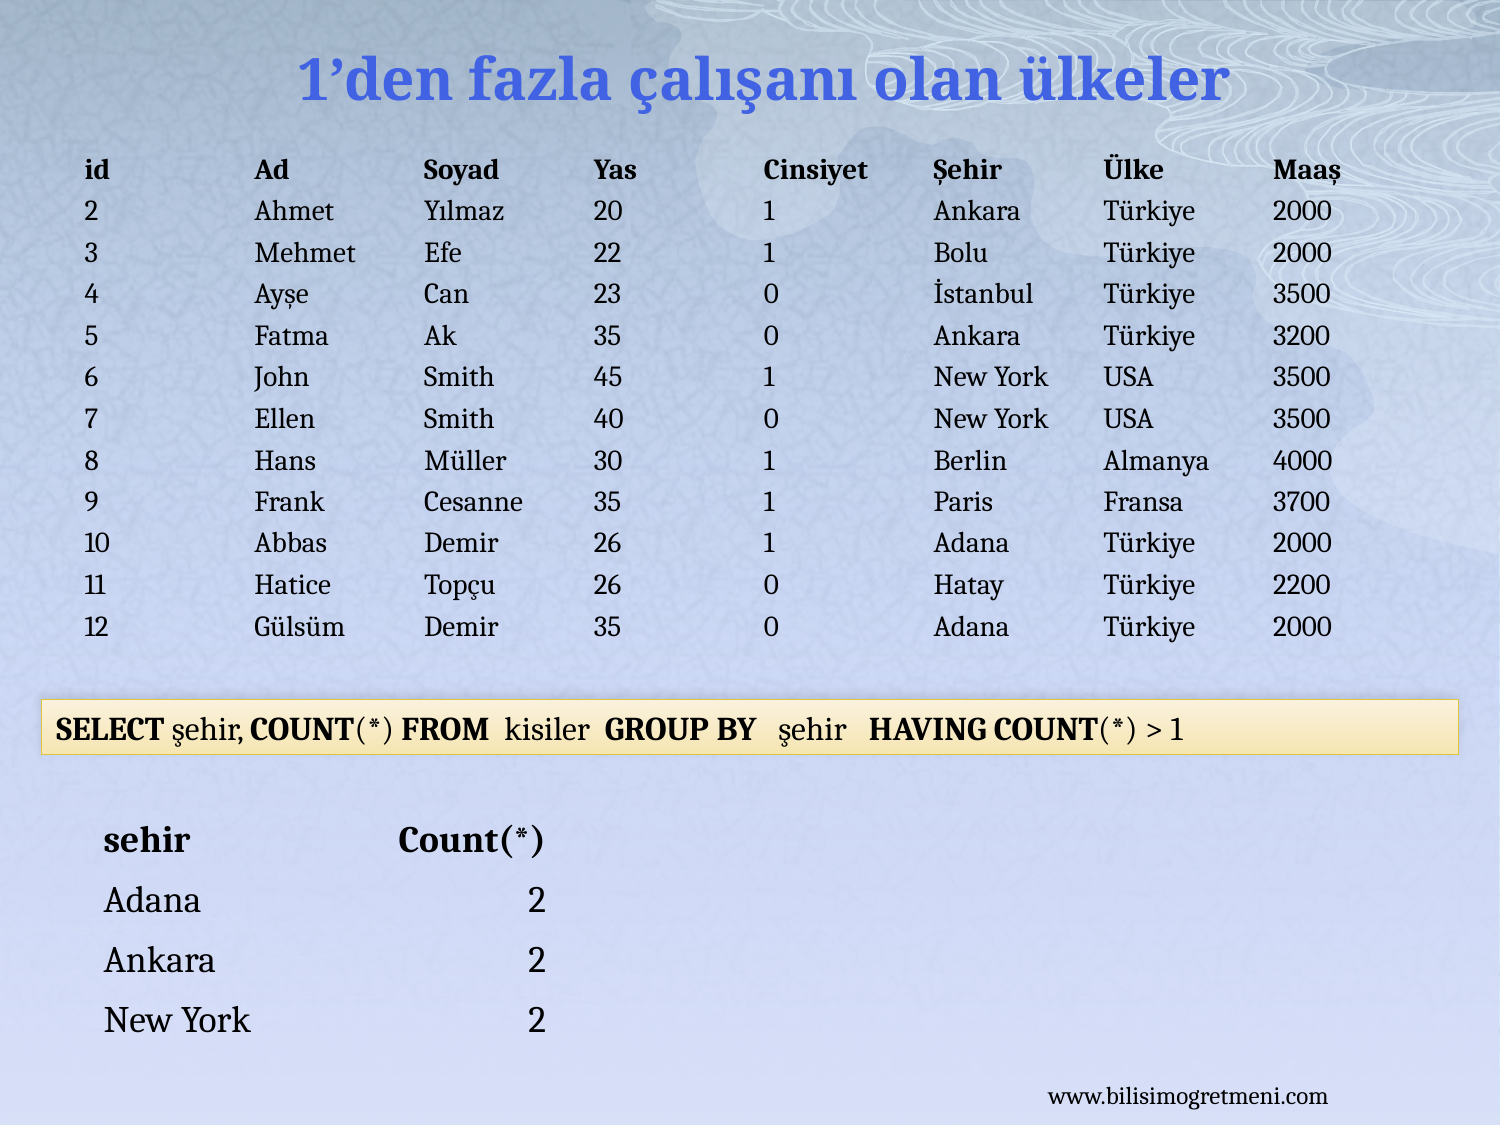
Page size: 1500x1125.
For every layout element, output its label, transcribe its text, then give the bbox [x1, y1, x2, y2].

table_cell Topçu [416, 564, 586, 606]
table_cell 4 [77, 274, 246, 315]
table_cell 1 [756, 440, 926, 481]
table_cell 2 [325, 931, 561, 991]
table_cell Can [416, 274, 586, 315]
table_cell Hatay [926, 564, 1095, 606]
table_cell 35 [586, 606, 756, 647]
table_cell 1 [756, 232, 926, 274]
table_cell 10 [77, 523, 246, 564]
table_cell Adana [89, 871, 325, 931]
table_cell 0 [756, 564, 926, 606]
table_cell Ahmet [246, 191, 416, 232]
table_cell 12 [77, 606, 246, 647]
table_cell Ankara [89, 931, 325, 991]
text_box SELECT şehir, COUNT(*) FROM kisiler GROUP BY şehir HAVING COUNT(*) > 1 [41, 699, 1459, 755]
table_cell Berlin [926, 440, 1095, 481]
table_cell Cesanne [416, 481, 586, 523]
table_cell Ankara [926, 315, 1095, 357]
table_cell 23 [586, 274, 756, 315]
table_cell 2 [325, 871, 561, 931]
table_cell Almanya [1095, 440, 1265, 481]
table_cell 40 [586, 398, 756, 440]
table_cell 0 [756, 606, 926, 647]
table_cell Ak [416, 315, 586, 357]
table_cell 2000 [1265, 523, 1435, 564]
table_cell Adana [926, 523, 1095, 564]
footer www.bilisimogretmeni.com [992, 1065, 1386, 1125]
table_header sehir [89, 811, 325, 871]
table_cell 9 [77, 481, 246, 523]
table_cell Türkiye [1095, 523, 1265, 564]
table_cell Yılmaz [416, 191, 586, 232]
table_cell 3500 [1265, 398, 1435, 440]
table_cell 6 [77, 357, 246, 398]
table_header Count(*) [325, 811, 561, 871]
table_cell Türkiye [1095, 274, 1265, 315]
table_cell John [246, 357, 416, 398]
table_cell 0 [756, 315, 926, 357]
table_cell İstanbul [926, 274, 1095, 315]
table_cell 22 [586, 232, 756, 274]
table_header Soyad [416, 149, 586, 191]
table_cell New York [89, 991, 325, 1051]
table_cell 11 [77, 564, 246, 606]
table_cell Müller [416, 440, 586, 481]
table_cell 5 [77, 315, 246, 357]
table_cell Smith [416, 357, 586, 398]
table_cell New York [926, 398, 1095, 440]
table_cell 3200 [1265, 315, 1435, 357]
table_cell Abbas [246, 523, 416, 564]
table_cell 8 [77, 440, 246, 481]
title 1’den fazla çalışanı olan ülkeler [29, 0, 1500, 172]
table_cell 35 [586, 315, 756, 357]
table_cell Smith [416, 398, 586, 440]
table_cell 3500 [1265, 357, 1435, 398]
table_cell 1 [756, 523, 926, 564]
table_cell 2200 [1265, 564, 1435, 606]
table_cell Ayşe [246, 274, 416, 315]
table_cell 1 [756, 191, 926, 232]
table_cell 2 [77, 191, 246, 232]
table_cell Ellen [246, 398, 416, 440]
table_header Maaş [1265, 149, 1435, 191]
table_cell 26 [586, 523, 756, 564]
table_cell 1 [756, 357, 926, 398]
table_cell Ankara [926, 191, 1095, 232]
table_cell 26 [586, 564, 756, 606]
table_cell Türkiye [1095, 315, 1265, 357]
table_cell Fatma [246, 315, 416, 357]
table_cell Demir [416, 523, 586, 564]
table_cell 1 [756, 481, 926, 523]
table_cell 2000 [1265, 191, 1435, 232]
table_cell 3500 [1265, 274, 1435, 315]
table_cell 7 [77, 398, 246, 440]
table_cell Bolu [926, 232, 1095, 274]
table_cell 4000 [1265, 440, 1435, 481]
table_cell 0 [756, 274, 926, 315]
table_cell Fransa [1095, 481, 1265, 523]
table_cell Türkiye [1095, 191, 1265, 232]
table_header Cinsiyet [756, 149, 926, 191]
table_cell 2000 [1265, 232, 1435, 274]
table_cell 45 [586, 357, 756, 398]
table_cell Demir [416, 606, 586, 647]
table_cell Türkiye [1095, 564, 1265, 606]
table_cell Türkiye [1095, 232, 1265, 274]
table_header Ülke [1095, 149, 1265, 191]
table_header id [77, 149, 246, 191]
table_cell 20 [586, 191, 756, 232]
table_cell 3 [77, 232, 246, 274]
table_cell Frank [246, 481, 416, 523]
table_cell Gülsüm [246, 606, 416, 647]
table_cell 35 [586, 481, 756, 523]
table_cell New York [926, 357, 1095, 398]
table_cell 2000 [1265, 606, 1435, 647]
table_cell Paris [926, 481, 1095, 523]
table_cell USA [1095, 398, 1265, 440]
table_cell 30 [586, 440, 756, 481]
table_cell 2 [325, 991, 561, 1051]
table_cell Türkiye [1095, 606, 1265, 647]
table_cell USA [1095, 357, 1265, 398]
table_cell Hans [246, 440, 416, 481]
table_cell 3700 [1265, 481, 1435, 523]
table_cell Mehmet [246, 232, 416, 274]
table_header Şehir [926, 149, 1095, 191]
table_cell Efe [416, 232, 586, 274]
table_header Ad [246, 149, 416, 191]
table_cell Hatice [246, 564, 416, 606]
table_cell Adana [926, 606, 1095, 647]
table_cell 0 [756, 398, 926, 440]
table_header Yas [586, 149, 756, 191]
